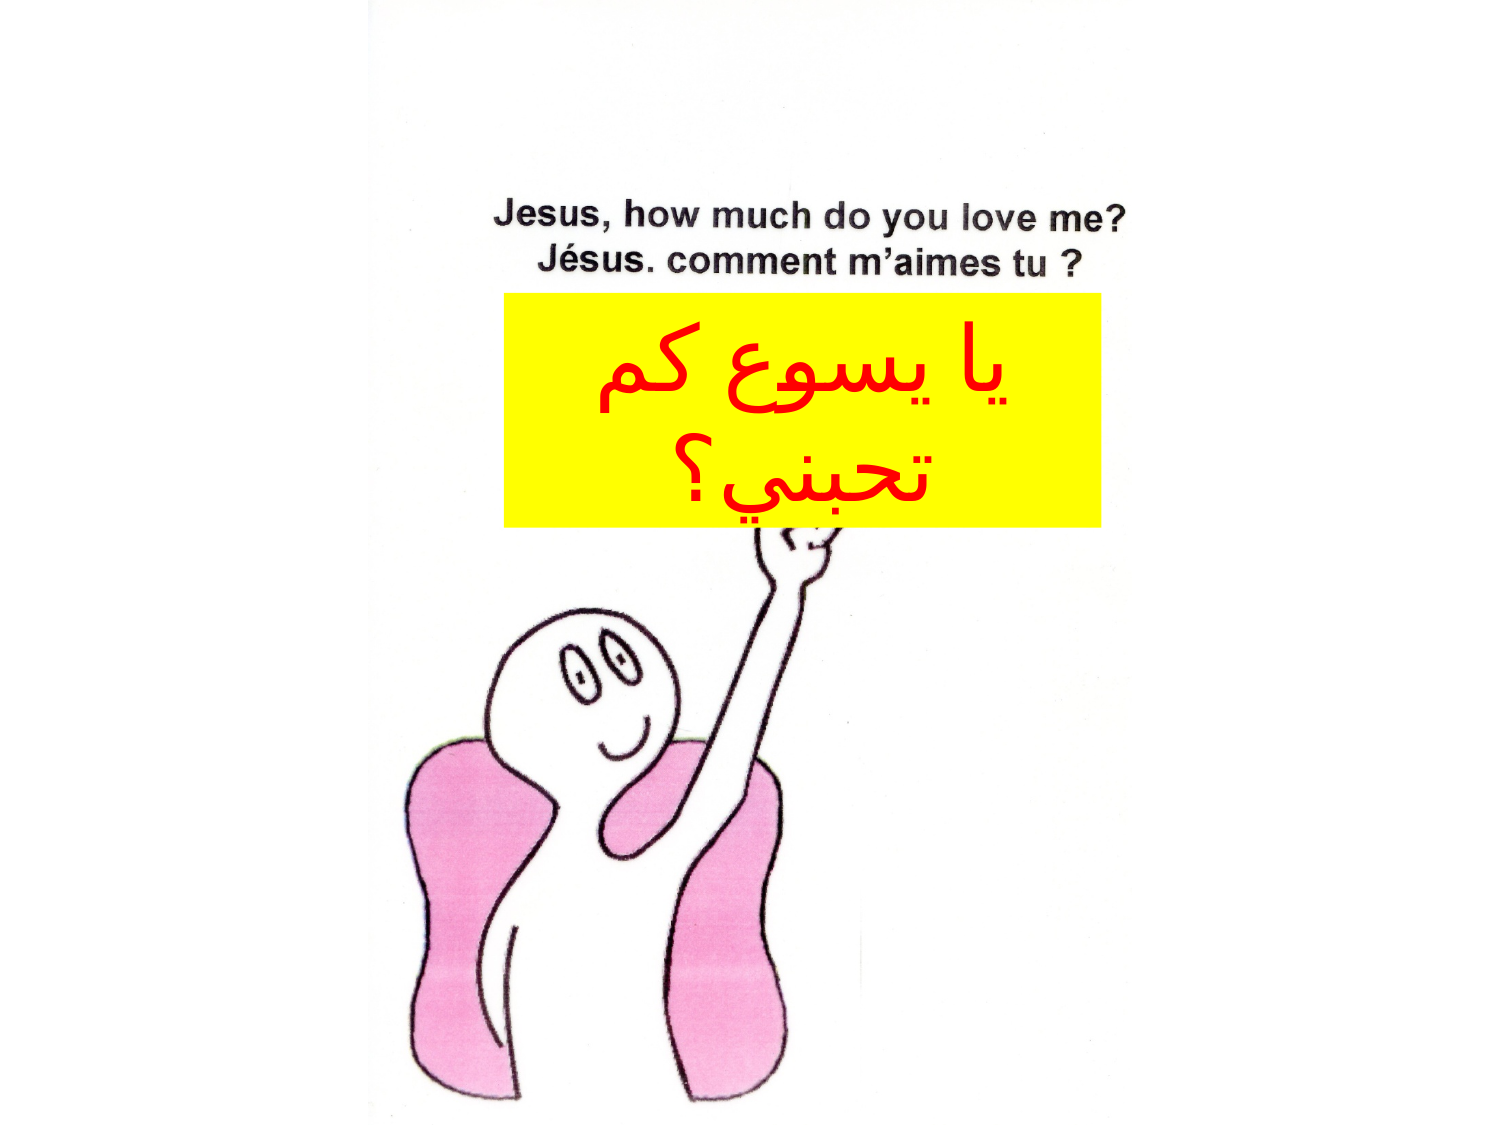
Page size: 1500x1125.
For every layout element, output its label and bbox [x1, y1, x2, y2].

picture [368, 0, 1132, 1125]
